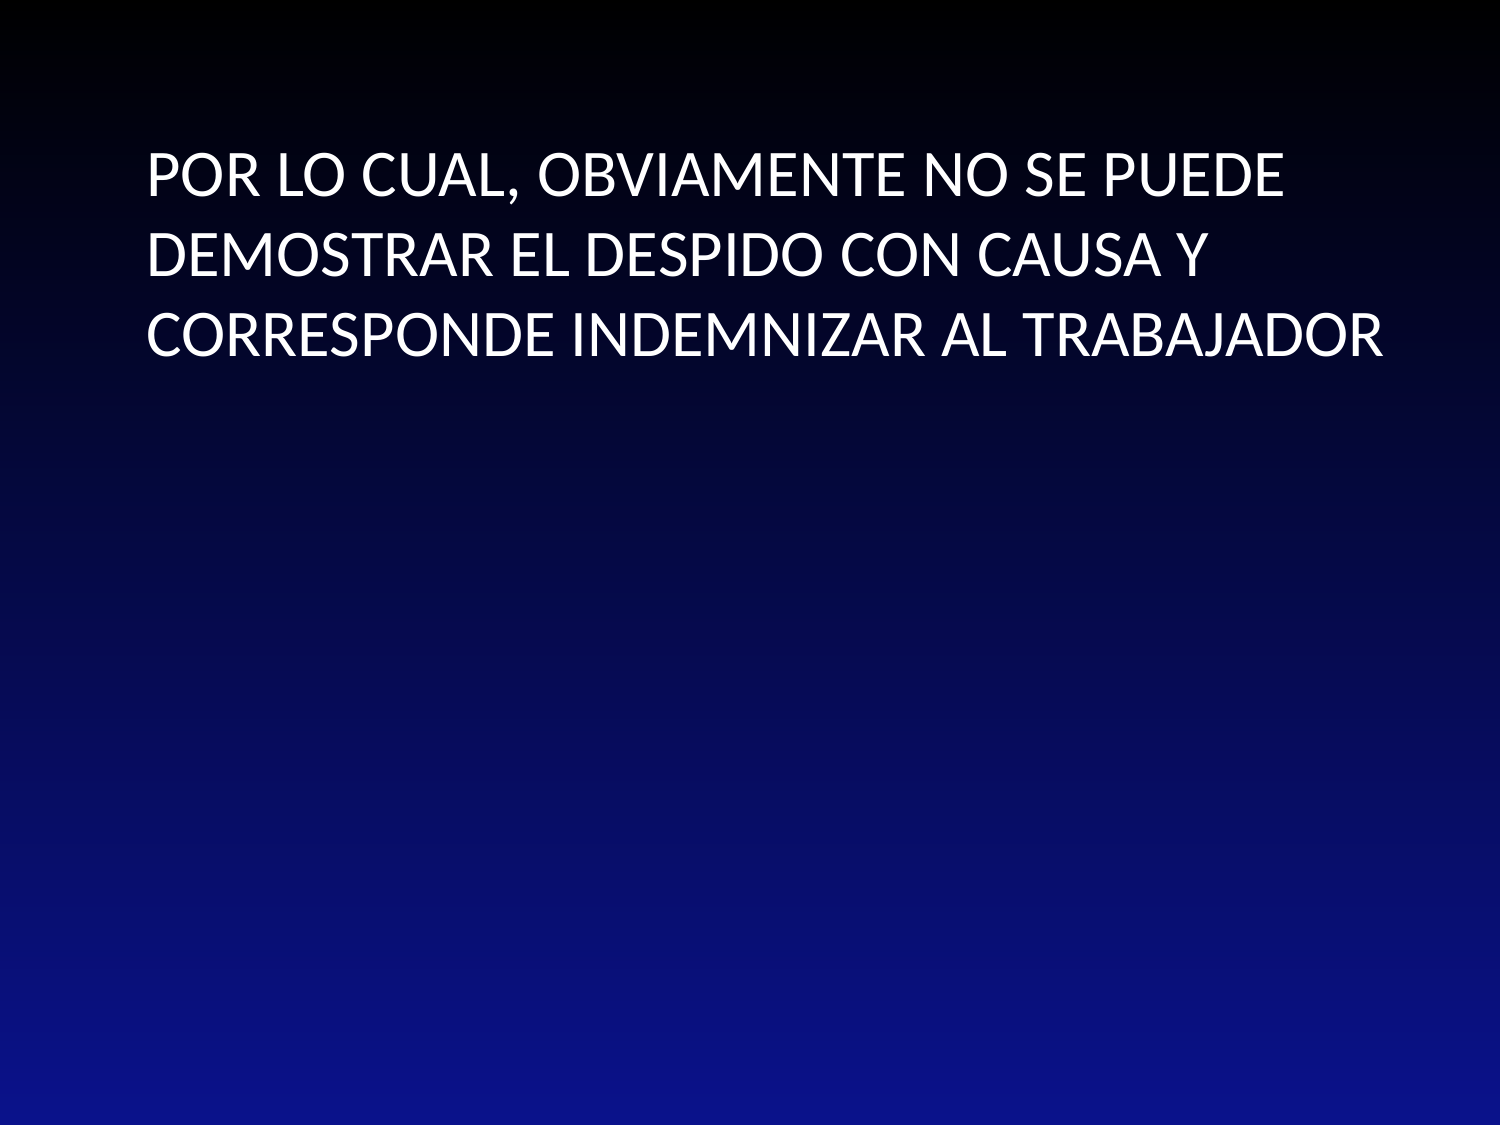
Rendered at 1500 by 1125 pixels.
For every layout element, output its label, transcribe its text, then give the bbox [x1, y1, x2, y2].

list POR LO CUAL, OBVIAMENTE NO SE PUEDE DEMOSTRAR EL DESPIDO CON CAUSA Y CORRESPONDE INDEMNIZAR AL TRABAJADOR [74, 42, 1426, 1006]
